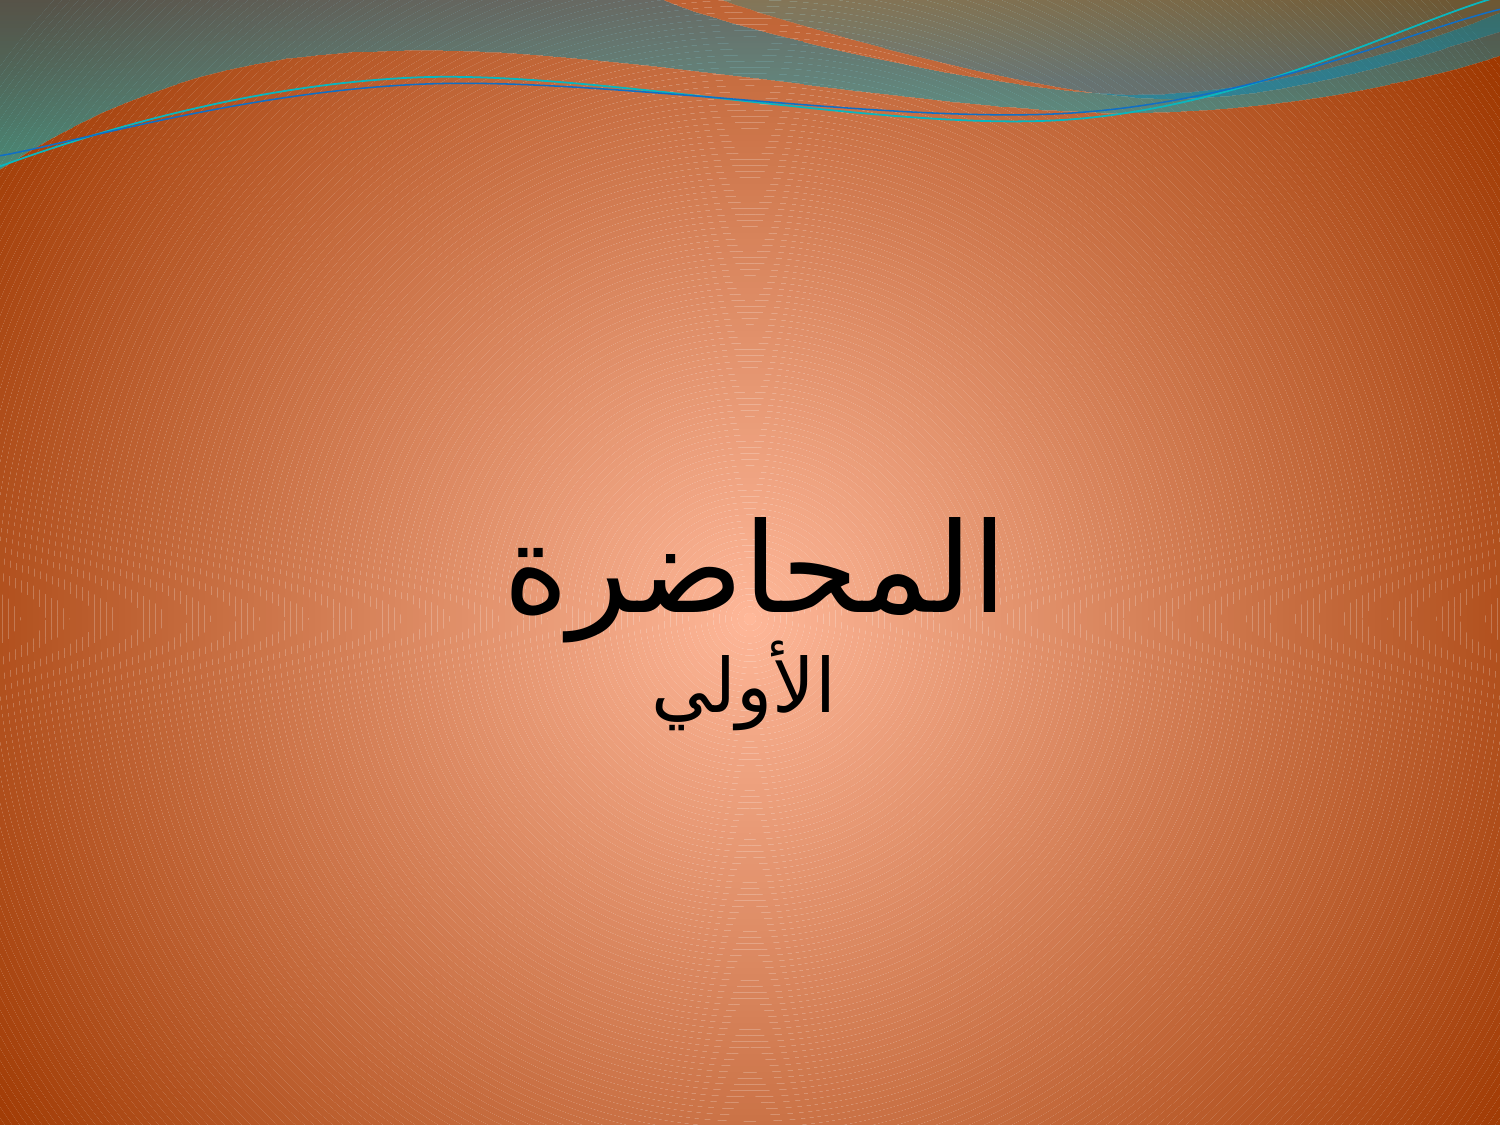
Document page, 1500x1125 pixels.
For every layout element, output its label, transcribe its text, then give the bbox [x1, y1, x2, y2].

text_box المحاضرة الأولي [464, 480, 1023, 736]
